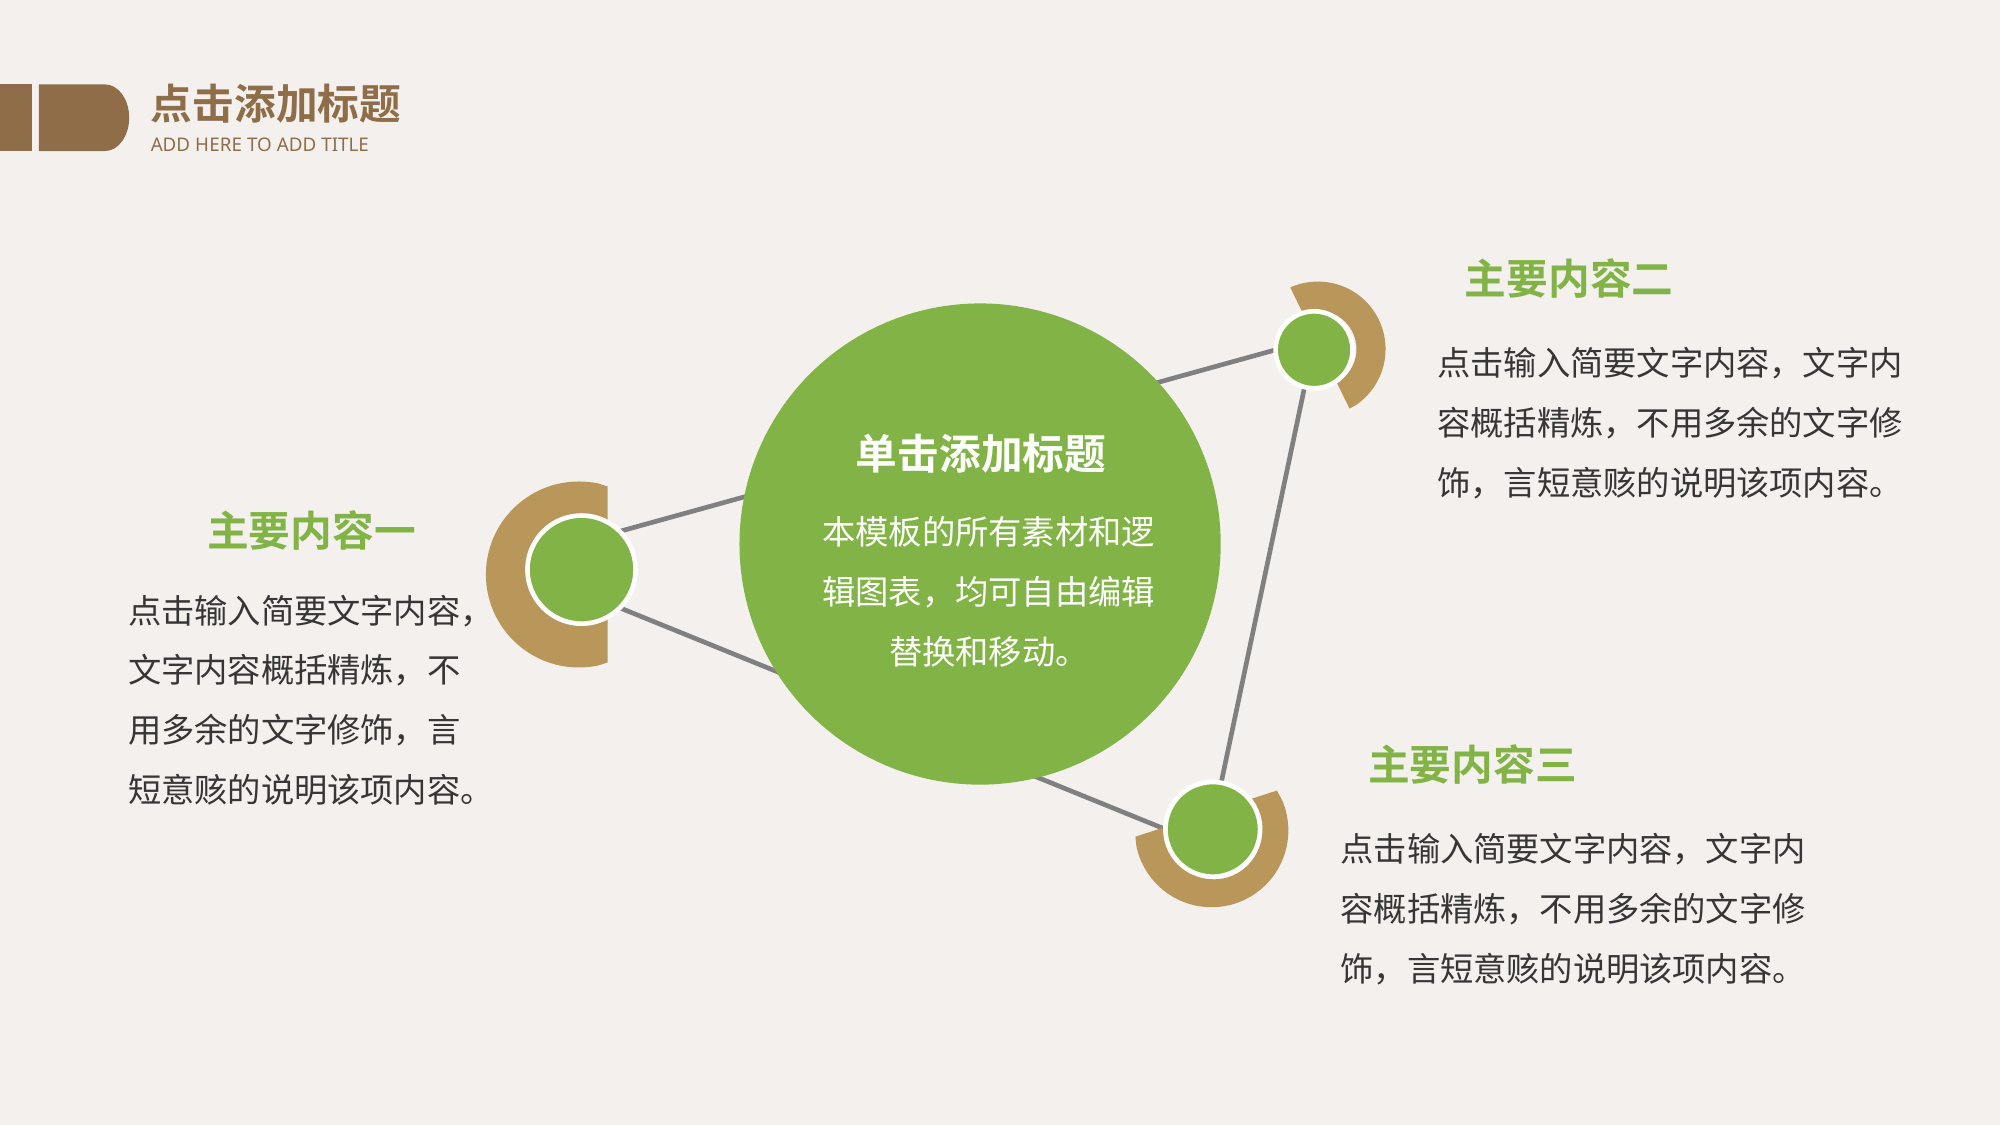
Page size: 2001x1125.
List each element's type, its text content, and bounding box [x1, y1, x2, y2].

text_box [1288, 280, 1387, 411]
text_box [1134, 789, 1290, 909]
text_box 点击输入简要文字内容，文字内容概括精炼，不用多余的文字修饰，言短意赅的说明该项内容。 [1325, 801, 1834, 996]
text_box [619, 349, 1276, 532]
text_box [1166, 532, 1220, 699]
text_box [484, 480, 609, 669]
text_box 主要内容二 [1421, 245, 1718, 311]
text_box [619, 607, 1166, 830]
text_box 本模板的所有素材和逻辑图表，均可自由编辑替换和移动。 [797, 532, 1181, 679]
text_box 点击输入简要文字内容，文字内容概括精炼，不用多余的文字修饰，言短意赅的说明该项内容。 [1422, 314, 1924, 510]
text_box [1164, 780, 1262, 878]
text_box [526, 514, 637, 625]
text_box 主要内容三 [1324, 731, 1621, 797]
text_box [837, 302, 1123, 349]
text_box [738, 532, 797, 607]
text_box [1274, 310, 1354, 390]
text_box 主要内容一 [163, 496, 460, 562]
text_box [1220, 382, 1306, 785]
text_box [0, 69, 439, 164]
text_box 点击输入简要文字内容，文字内容概括精炼，不用多余的文字修饰，言短意赅的说明该项内容。 [101, 562, 476, 817]
